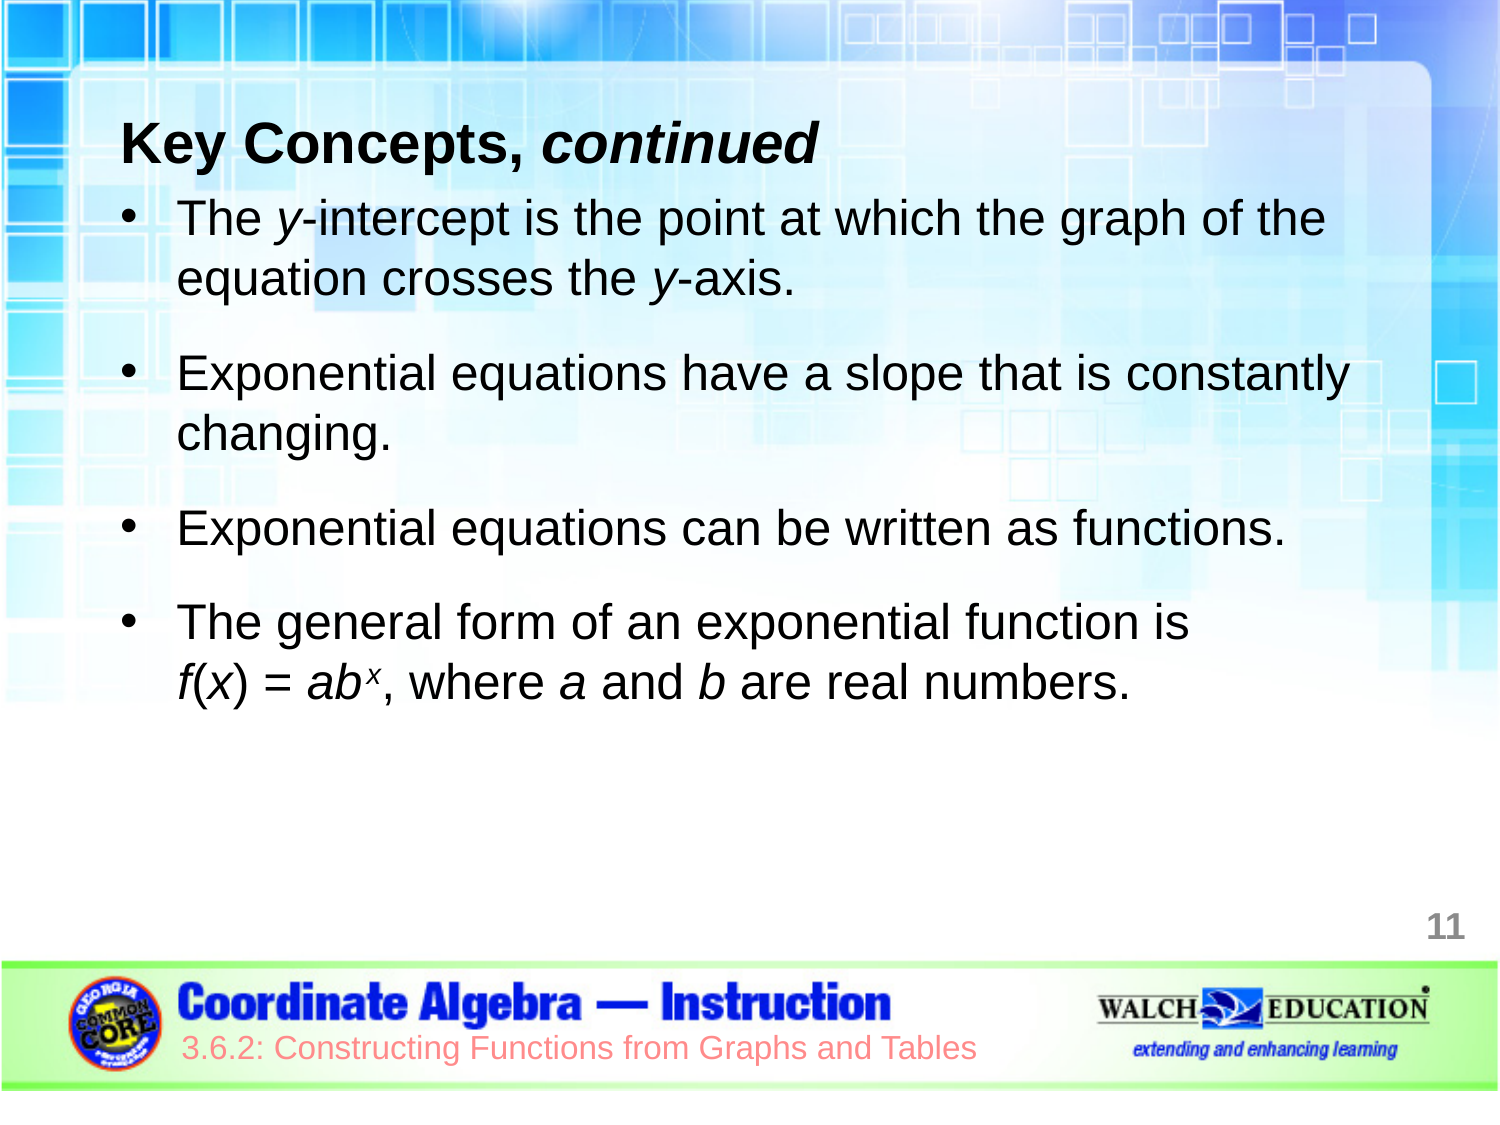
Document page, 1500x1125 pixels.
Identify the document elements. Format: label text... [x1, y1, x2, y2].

subtitle Key Concepts, continued The y-intercept is the point at which the graph of the equation crosses the y-axis. Exponential equations have a slope that is constantly changing. Exponential equations can be written as functions. The general form of an exponential function is f(x) = ab x, where a and b are real numbers. [105, 97, 1413, 918]
footer 3.6.2: Constructing Functions from Graphs and Tables [166, 1024, 1080, 1069]
picture [1, 0, 1500, 1091]
slide_number 11 [1361, 901, 1481, 949]
